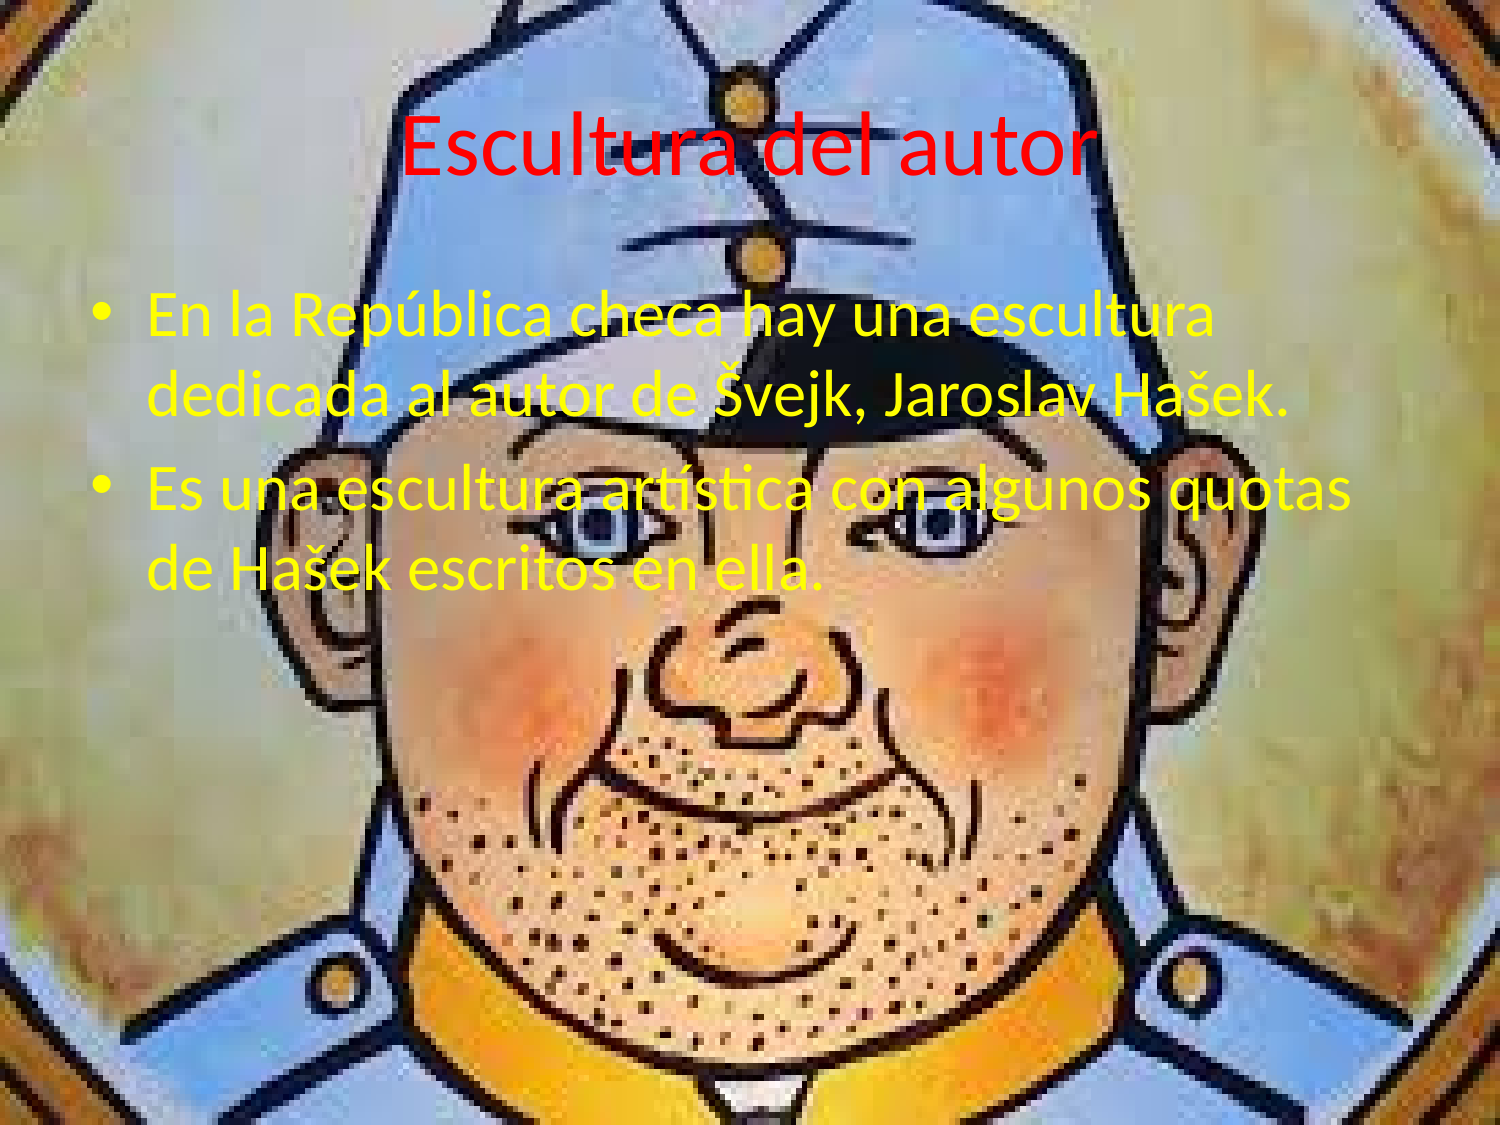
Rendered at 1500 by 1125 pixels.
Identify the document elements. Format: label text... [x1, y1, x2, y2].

title Escultura del autor [75, 45, 1425, 233]
picture [0, 0, 1500, 1125]
list En la República checa hay una escultura dedicada al autor de Švejk, Jaroslav Hašek. Es una escultura artística con algunos quotas de Hašek escritos en ella. [75, 262, 1425, 1005]
